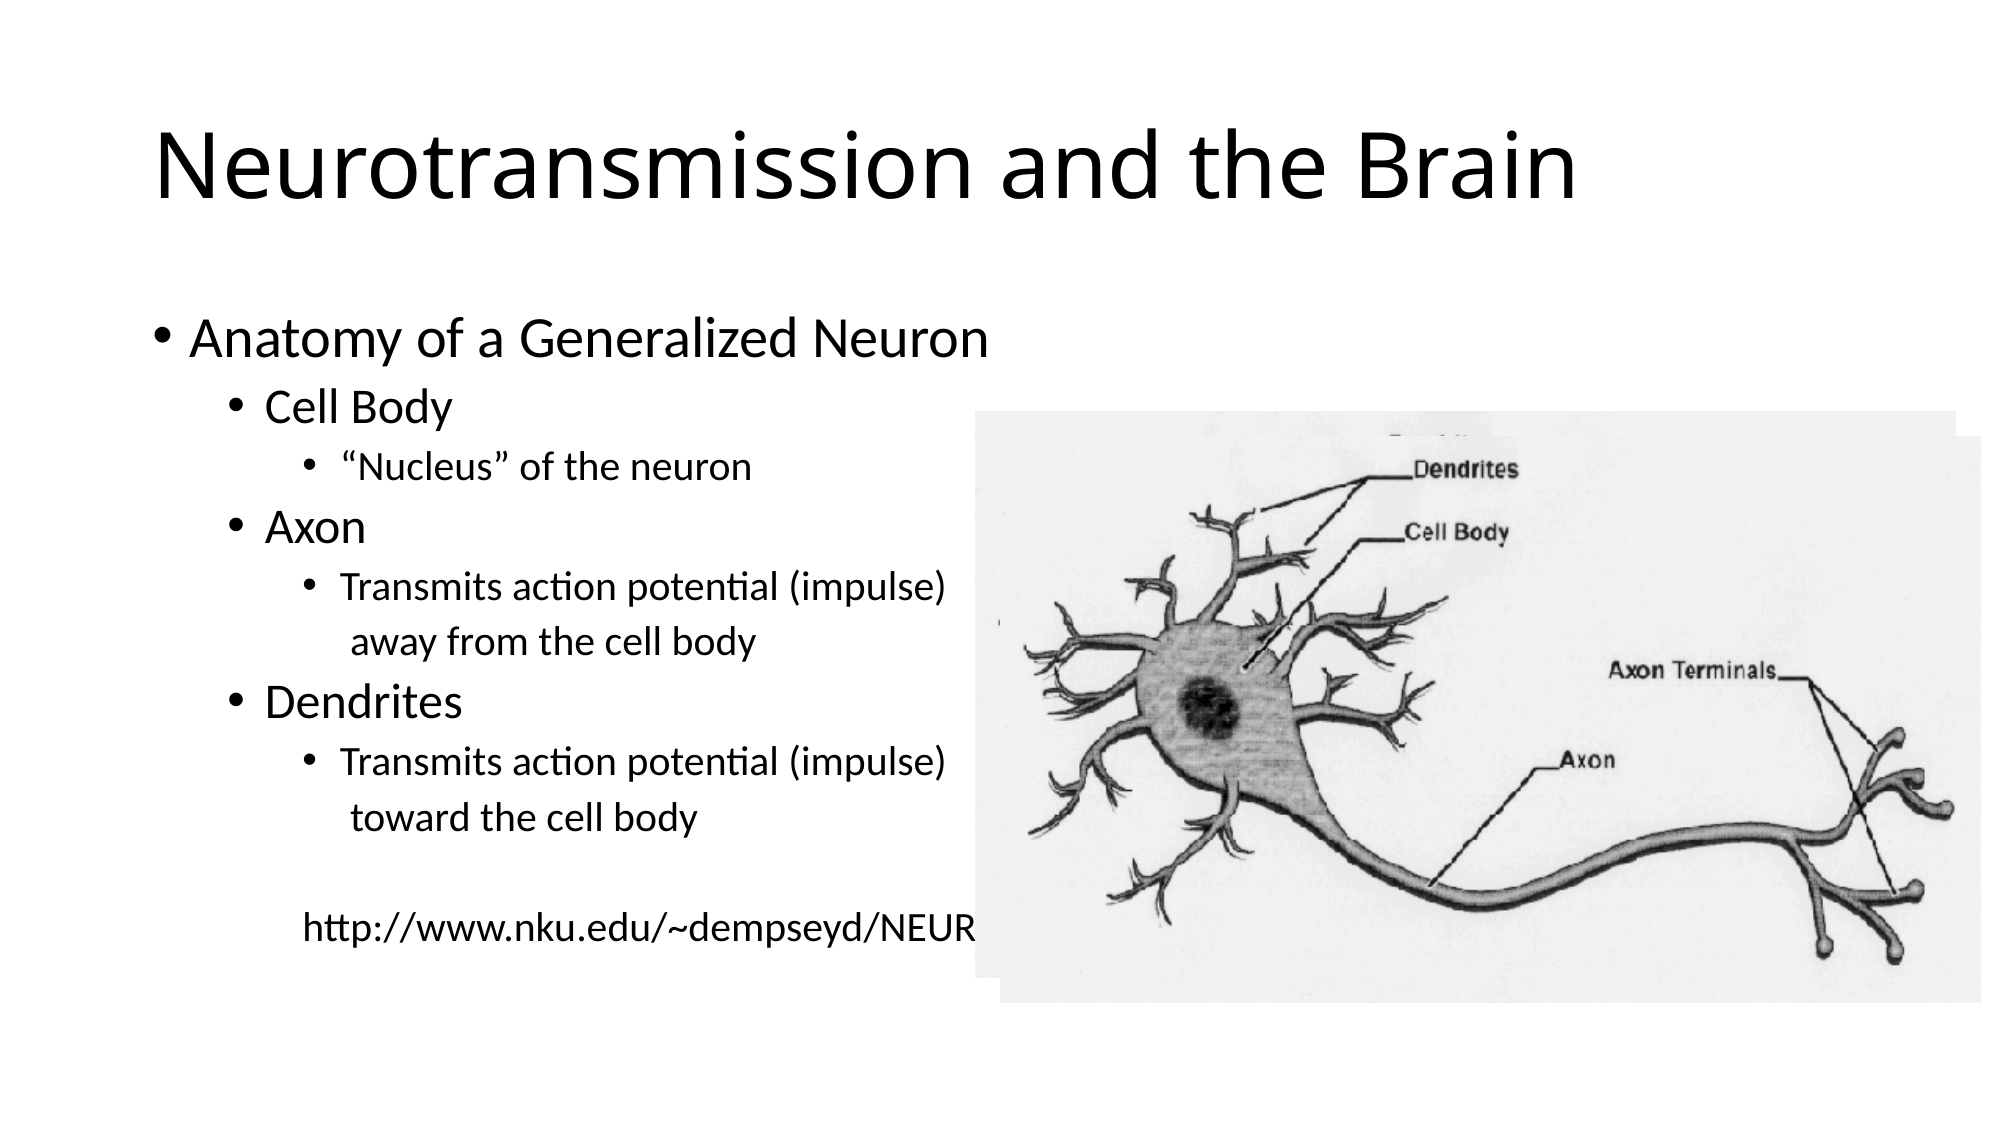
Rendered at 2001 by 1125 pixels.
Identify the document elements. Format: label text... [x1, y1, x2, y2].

picture [975, 411, 1981, 1003]
title Neurotransmission and the Brain [137, 59, 1863, 278]
list Anatomy of a Generalized Neuron Cell Body “Nucleus” of the neuron Axon Transmits action potential (impulse) away from the cell body Dendrites Transmits action potential (impulse) toward the cell body http://www.nku.edu/~dempseyd/NEURON%20GOOD.gif [137, 299, 1863, 1014]
